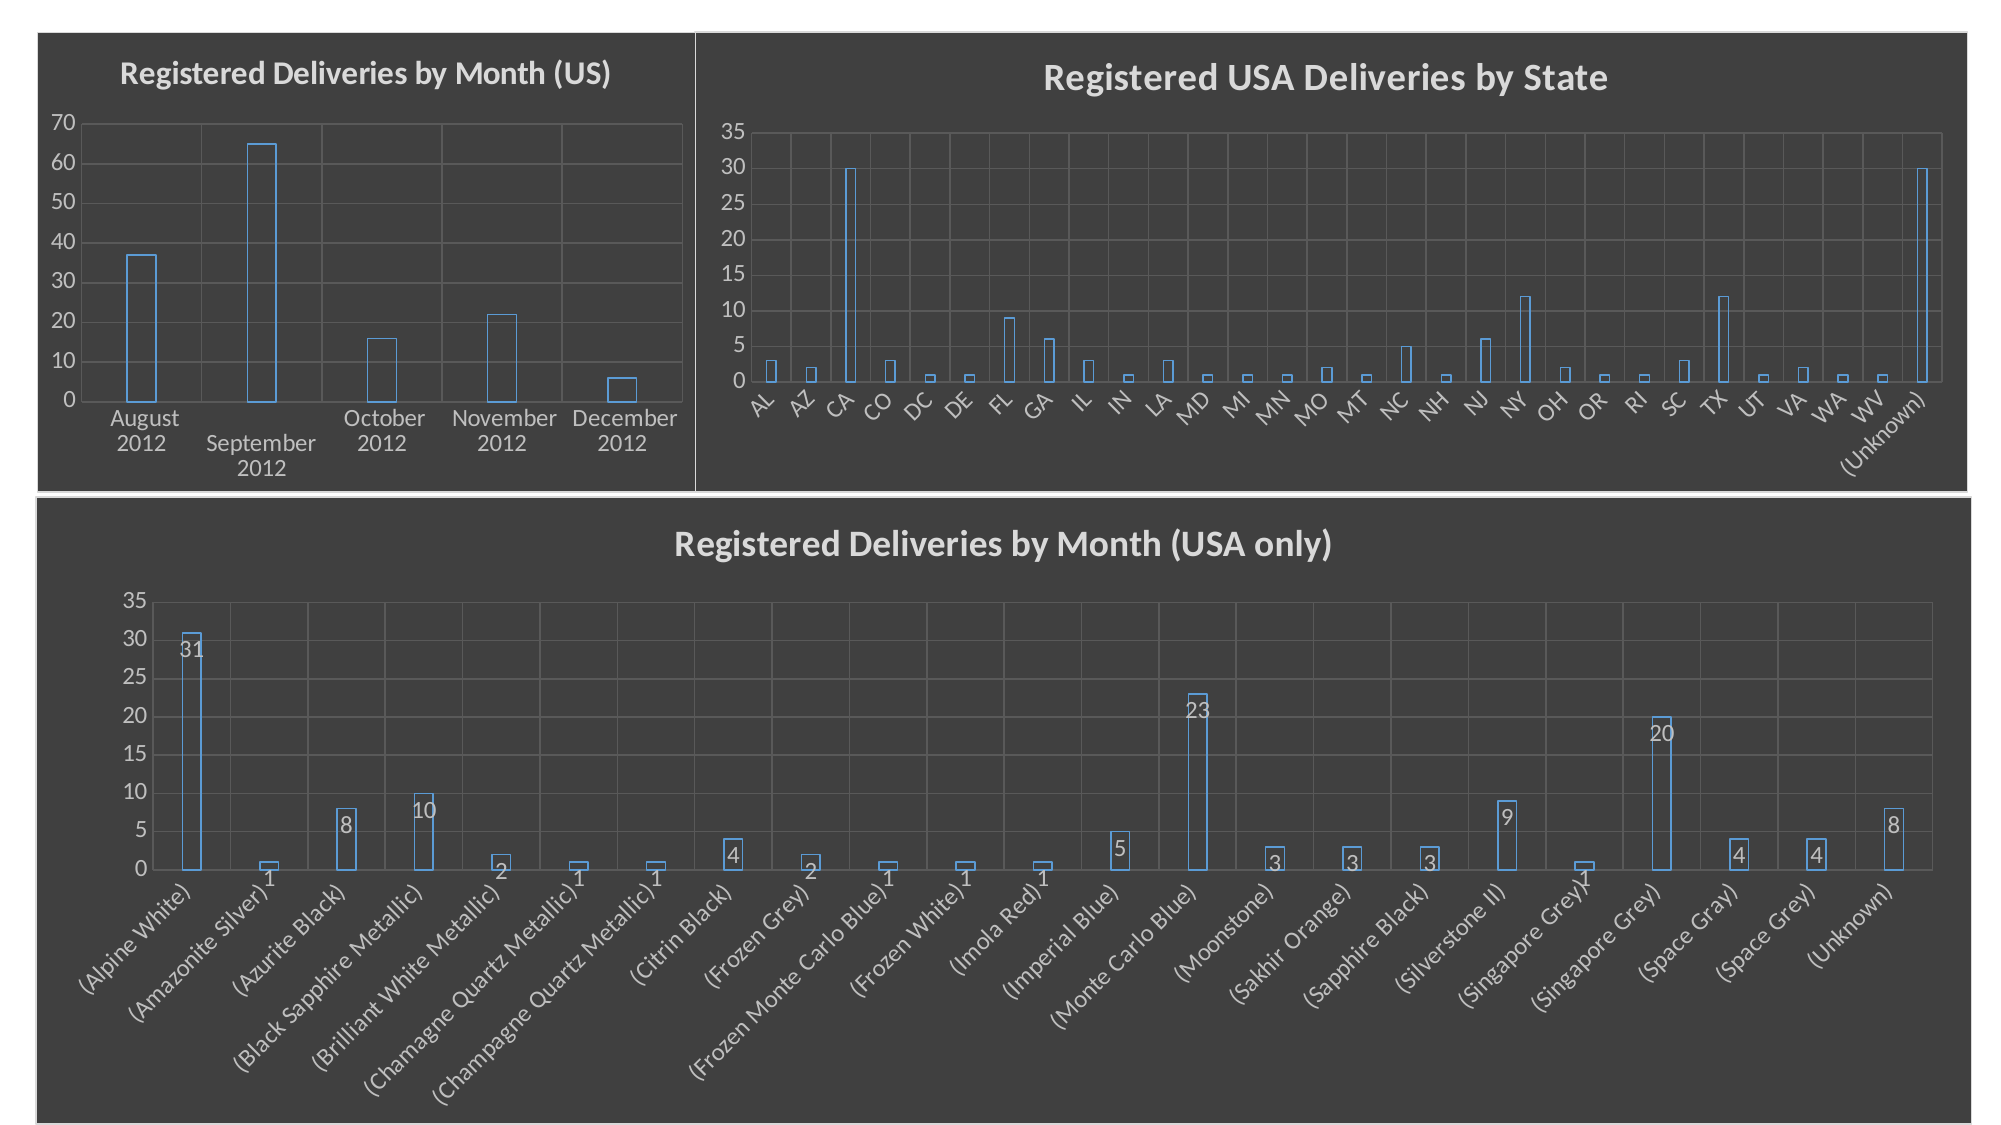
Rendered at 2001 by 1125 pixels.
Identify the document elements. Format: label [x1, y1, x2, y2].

chart [35, 496, 1973, 1125]
chart [36, 31, 1969, 493]
